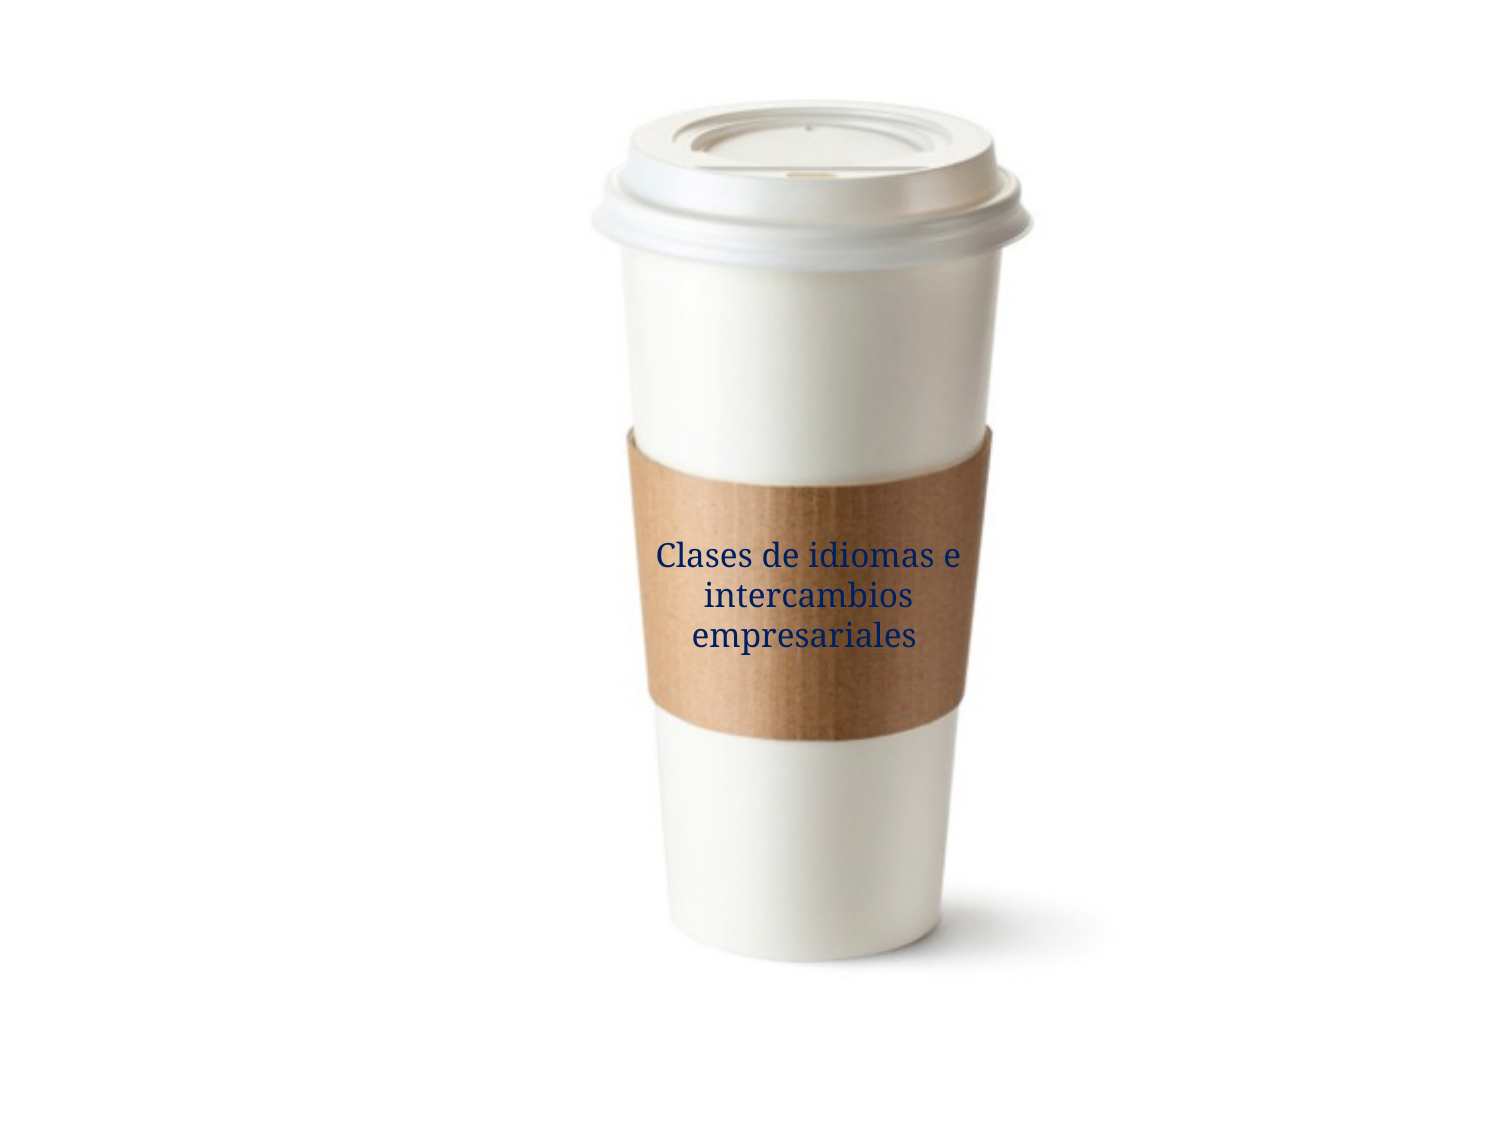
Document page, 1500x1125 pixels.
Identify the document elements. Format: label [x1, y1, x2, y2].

picture [128, 34, 1500, 1020]
